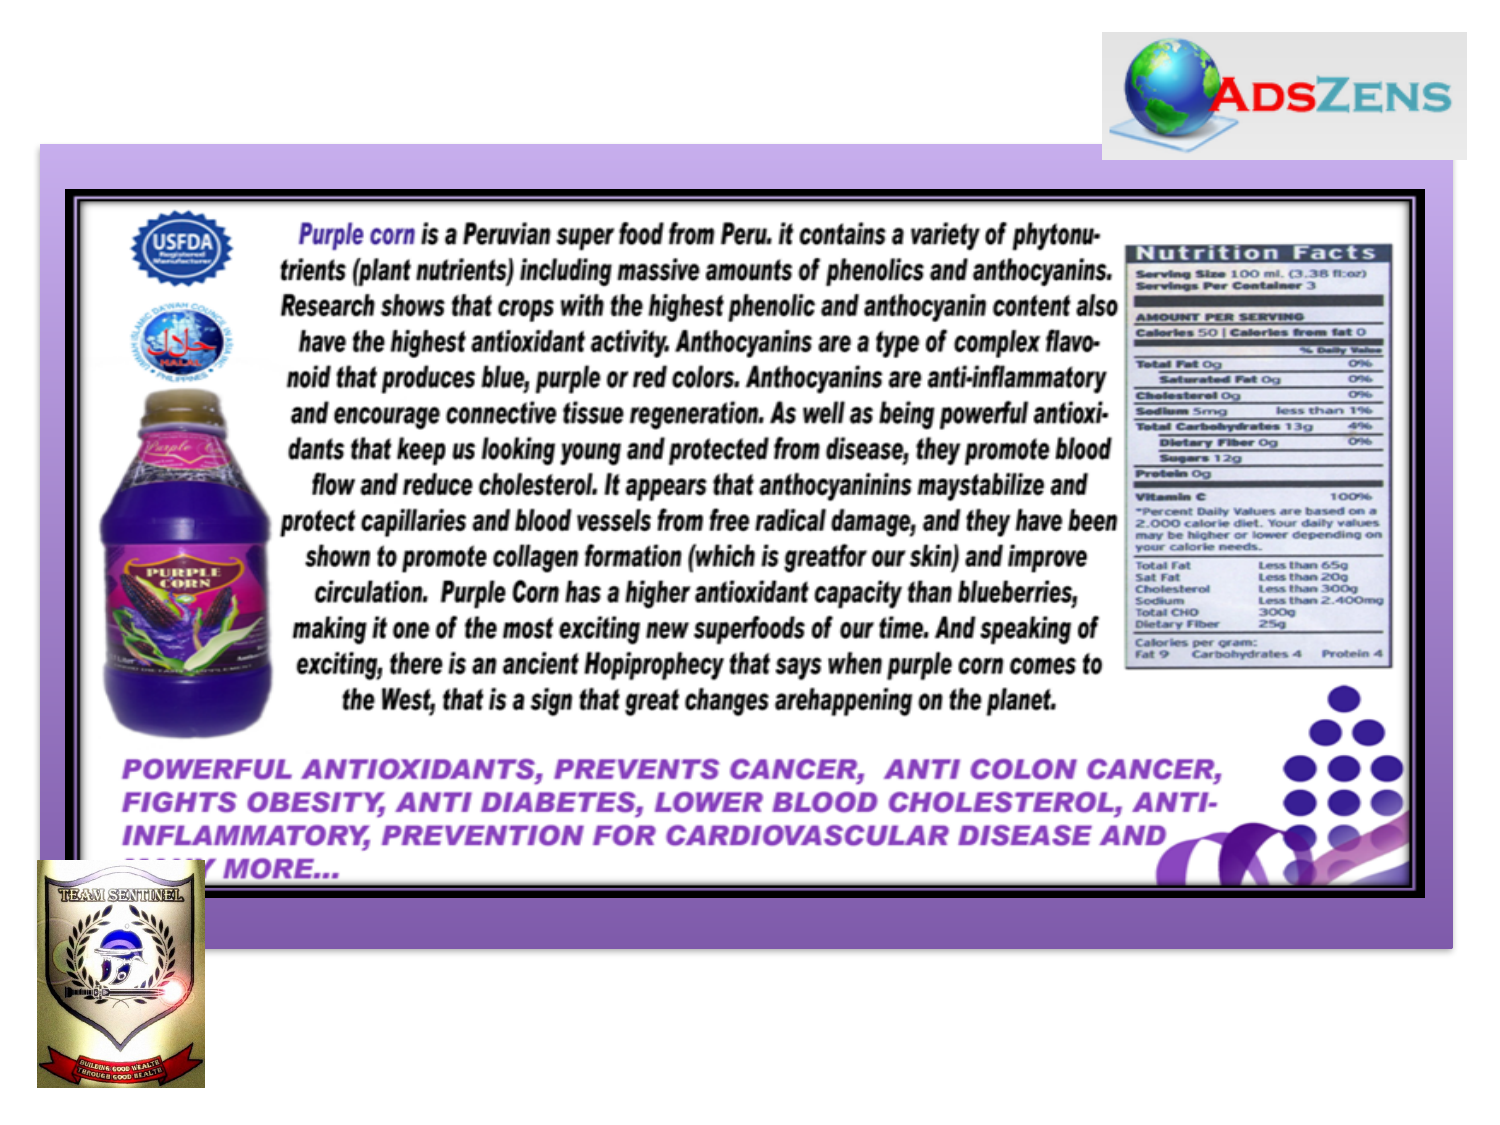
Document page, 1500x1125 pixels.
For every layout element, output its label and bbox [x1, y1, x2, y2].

text_box [40, 144, 1453, 949]
picture [37, 189, 1426, 1089]
picture [1101, 32, 1467, 160]
